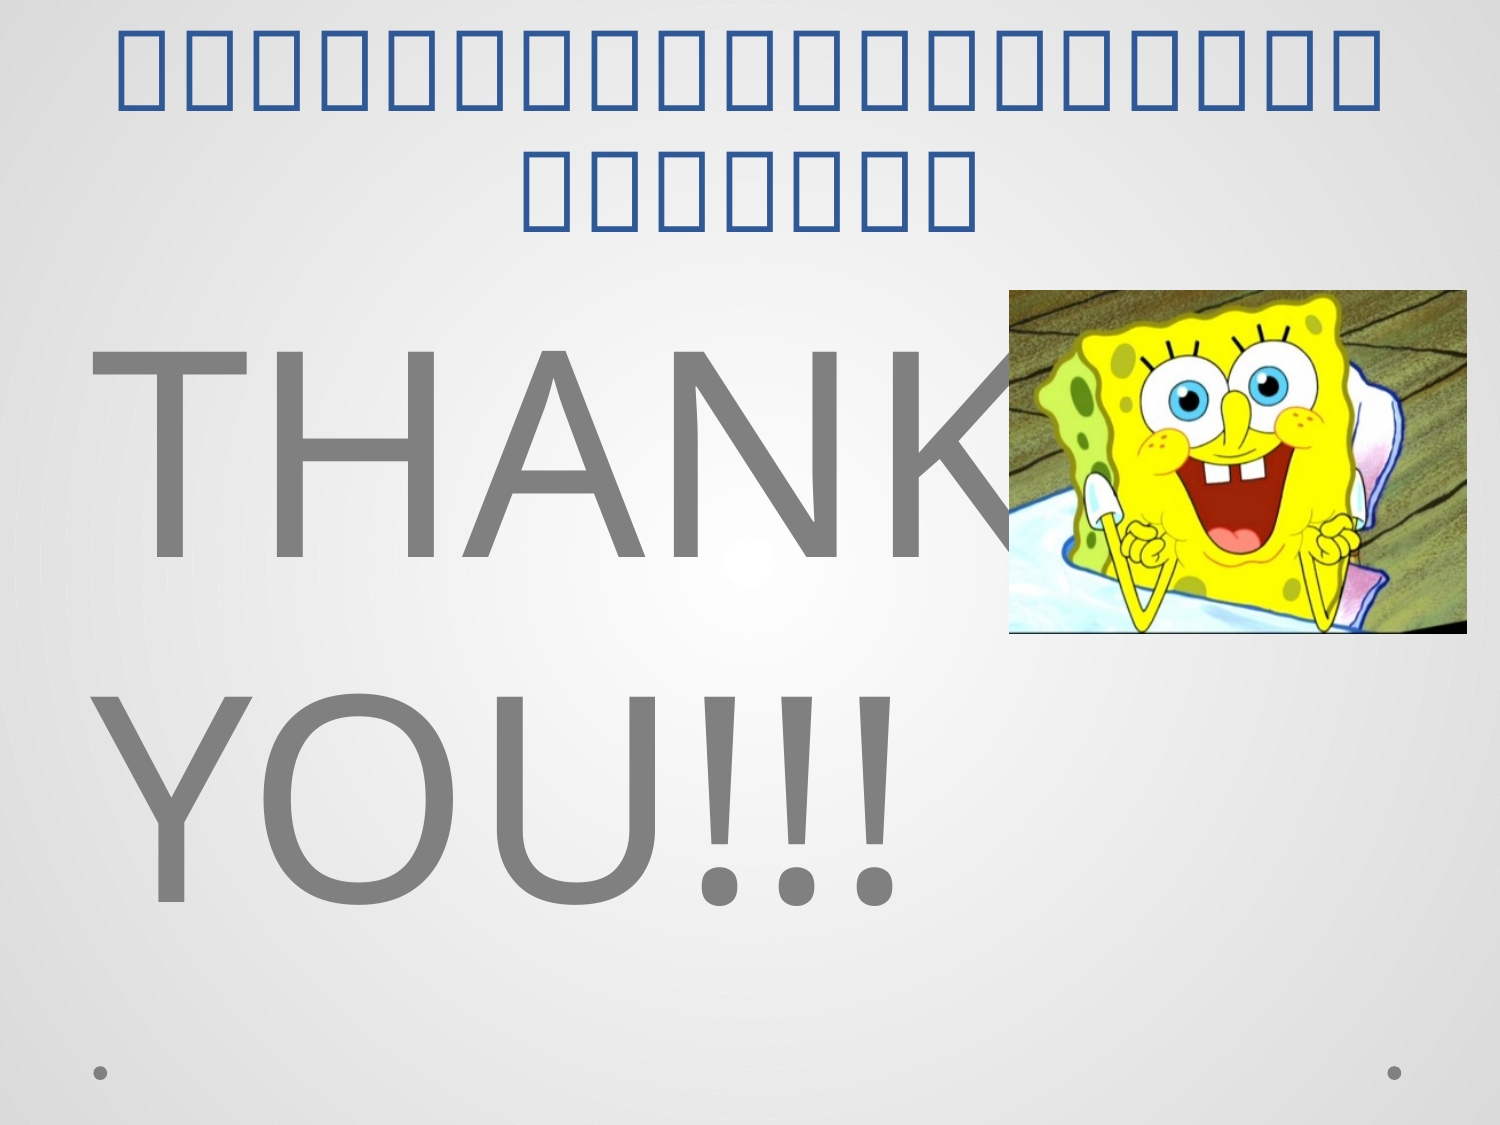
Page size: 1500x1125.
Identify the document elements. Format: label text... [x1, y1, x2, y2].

list THANK YOU!!! [75, 262, 1425, 1005]
title  [75, 0, 1425, 262]
picture [1009, 290, 1467, 634]
